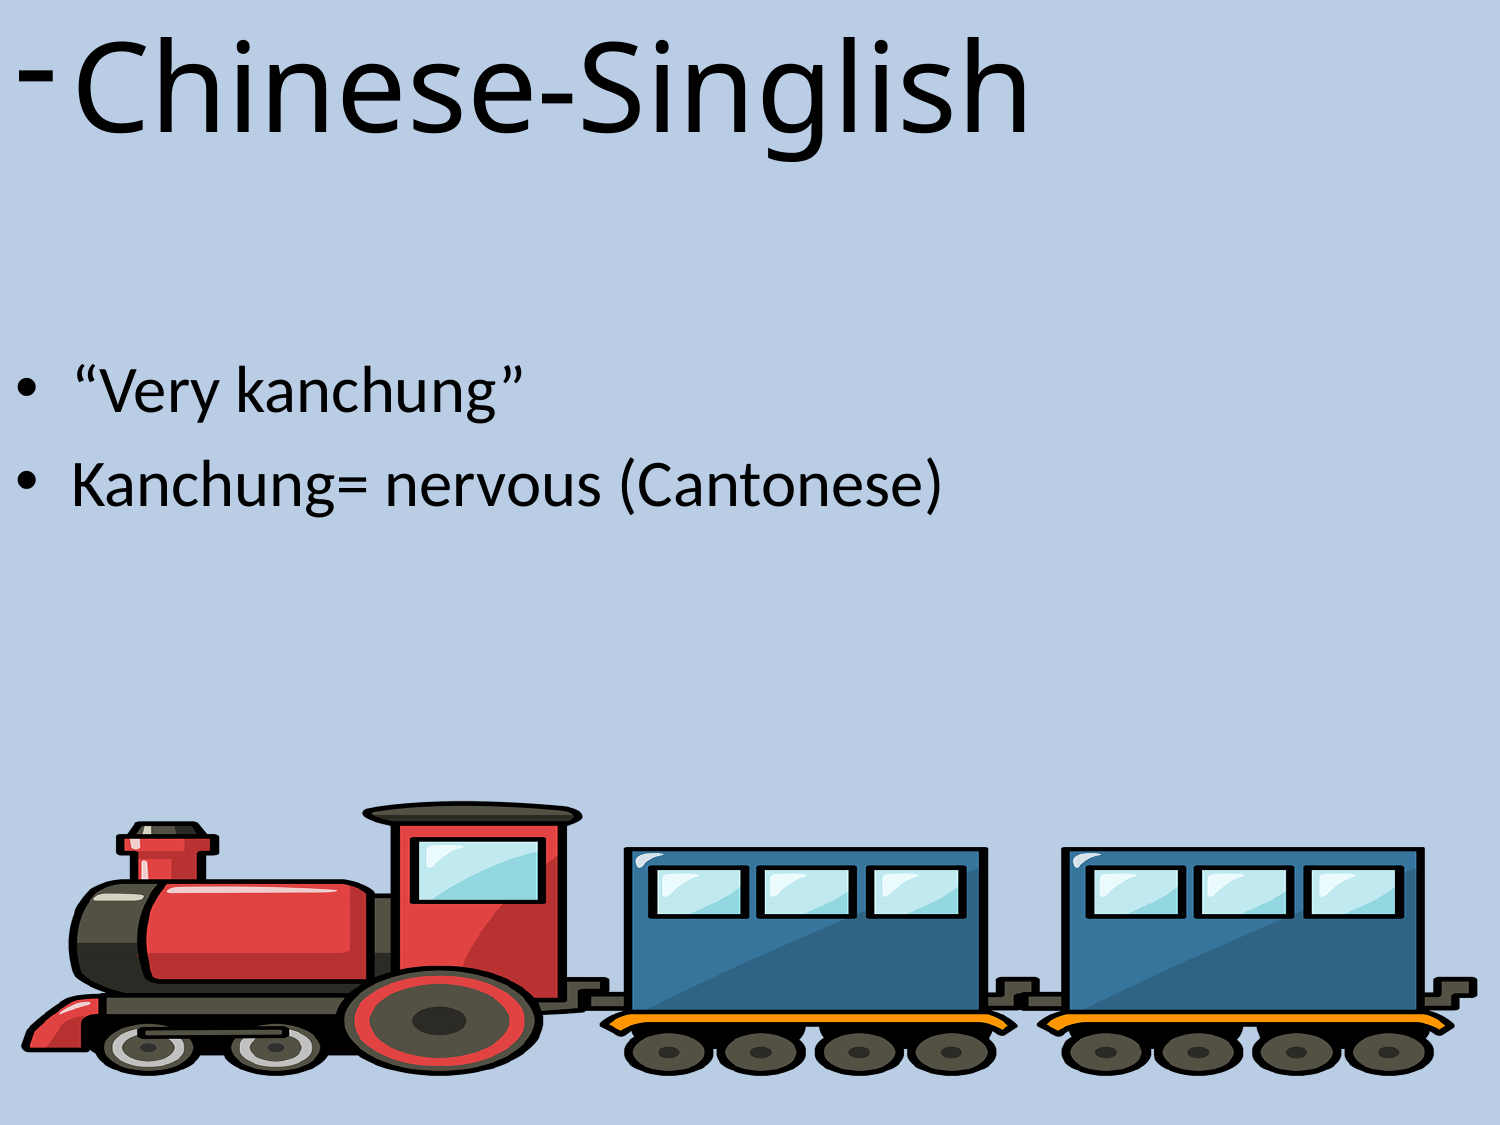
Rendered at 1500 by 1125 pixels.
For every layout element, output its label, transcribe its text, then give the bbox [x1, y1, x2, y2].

list Chinese-Singlish “Very kanchung” Kanchung= nervous (Cantonese) [0, 0, 1500, 736]
picture [0, 737, 1500, 1125]
